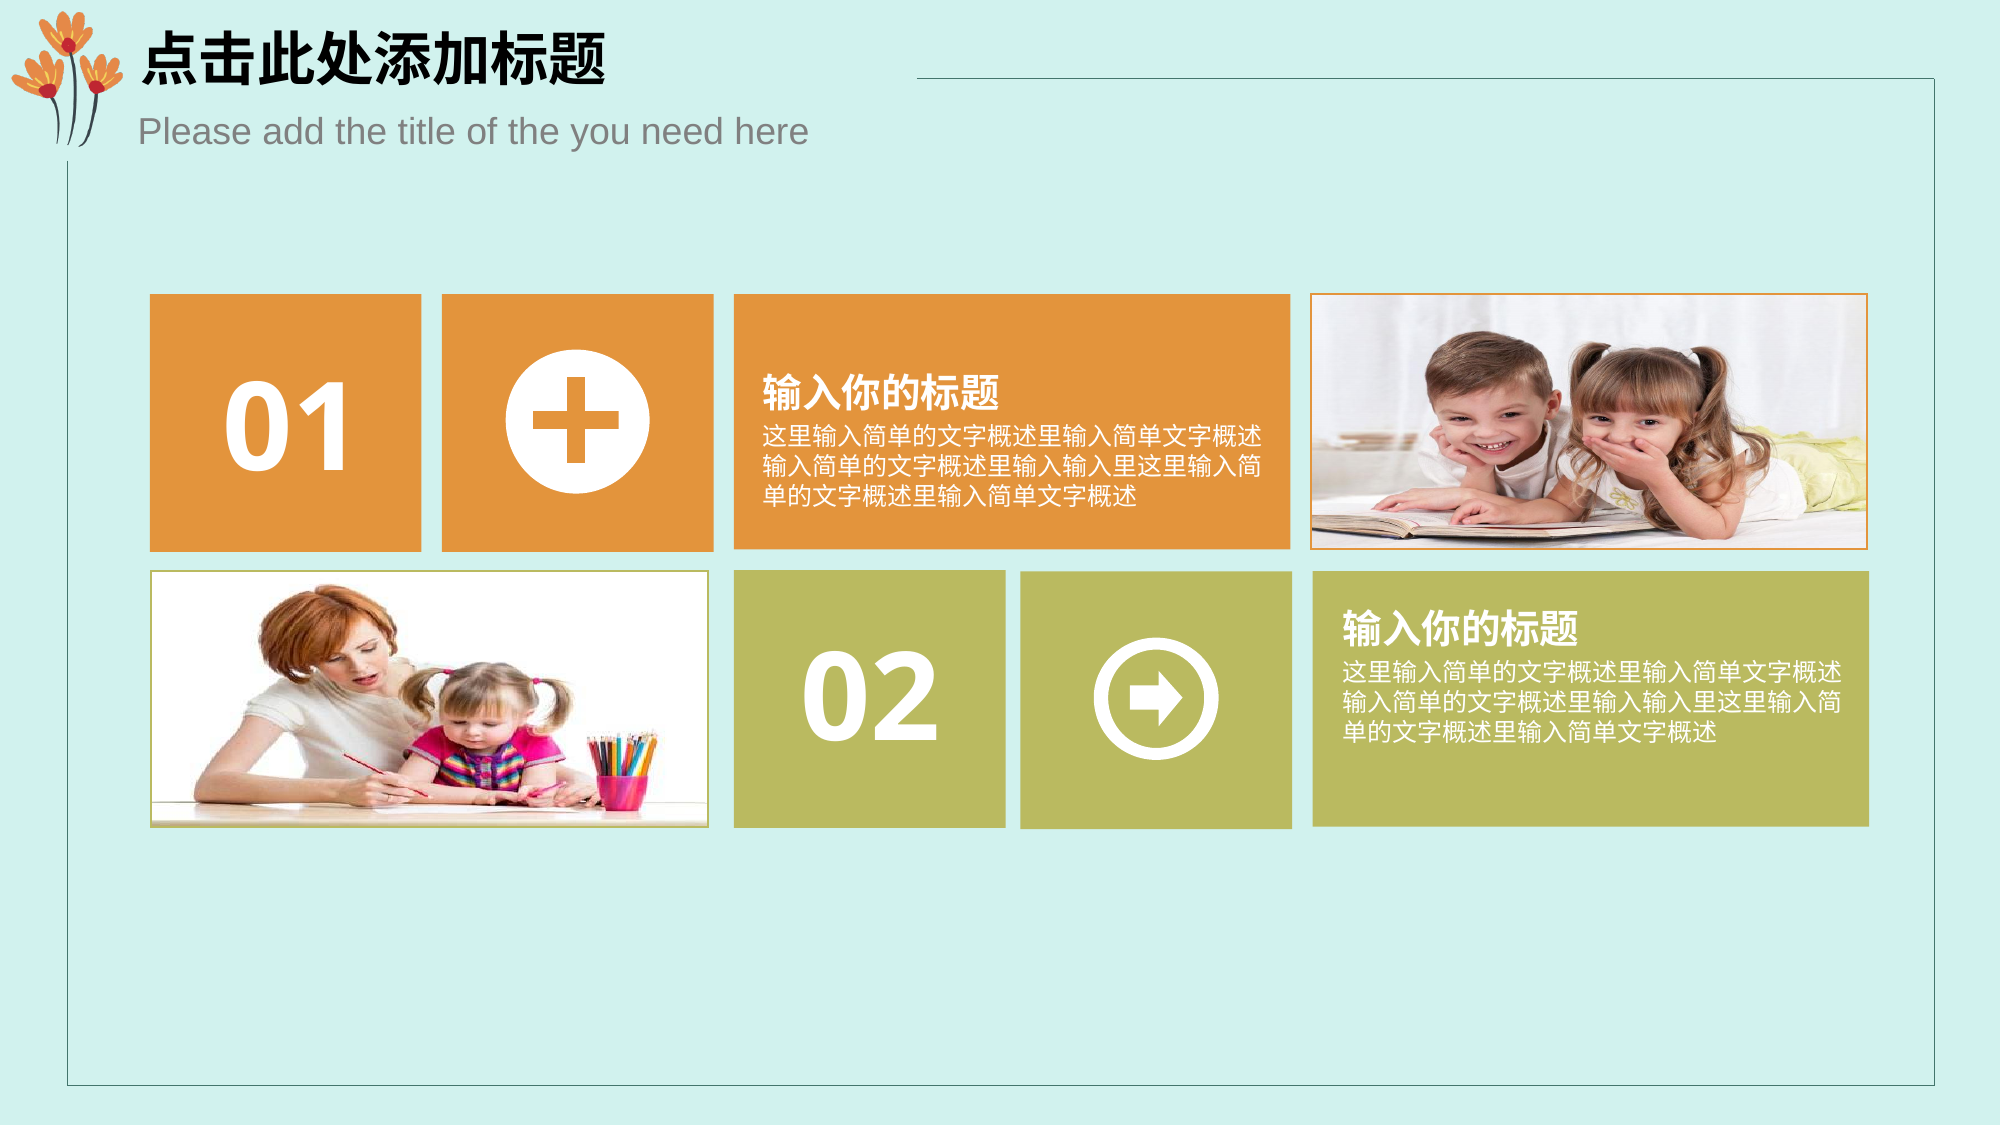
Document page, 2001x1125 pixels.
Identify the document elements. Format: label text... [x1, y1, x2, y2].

text_box 输入你的标题 这里输入简单的文字概述里输入简单文字概述输入简单的文字概述里输入输入里这里输入简单的文字概述里输入简单文字概述 [742, 357, 1298, 552]
text_box [150, 570, 709, 828]
picture [11, 11, 123, 147]
text_box 01 [202, 337, 383, 506]
text_box 02 [780, 607, 961, 776]
text_box [1312, 570, 1870, 828]
text_box [149, 293, 423, 553]
text_box [441, 293, 715, 553]
text_box 输入你的标题 这里输入简单的文字概述里输入简单文字概述输入简单的文字概述里输入输入里这里输入简单的文字概述里输入简单文字概述 [1322, 594, 1878, 789]
text_box [1093, 637, 1219, 760]
text_box Please add the title of the you need here [122, 100, 843, 160]
text_box 点击此处添加标题 [126, 14, 714, 99]
text_box [1019, 570, 1293, 830]
text_box [1310, 293, 1868, 550]
text_box [733, 569, 1007, 829]
text_box [733, 293, 1292, 550]
text_box [505, 349, 650, 494]
